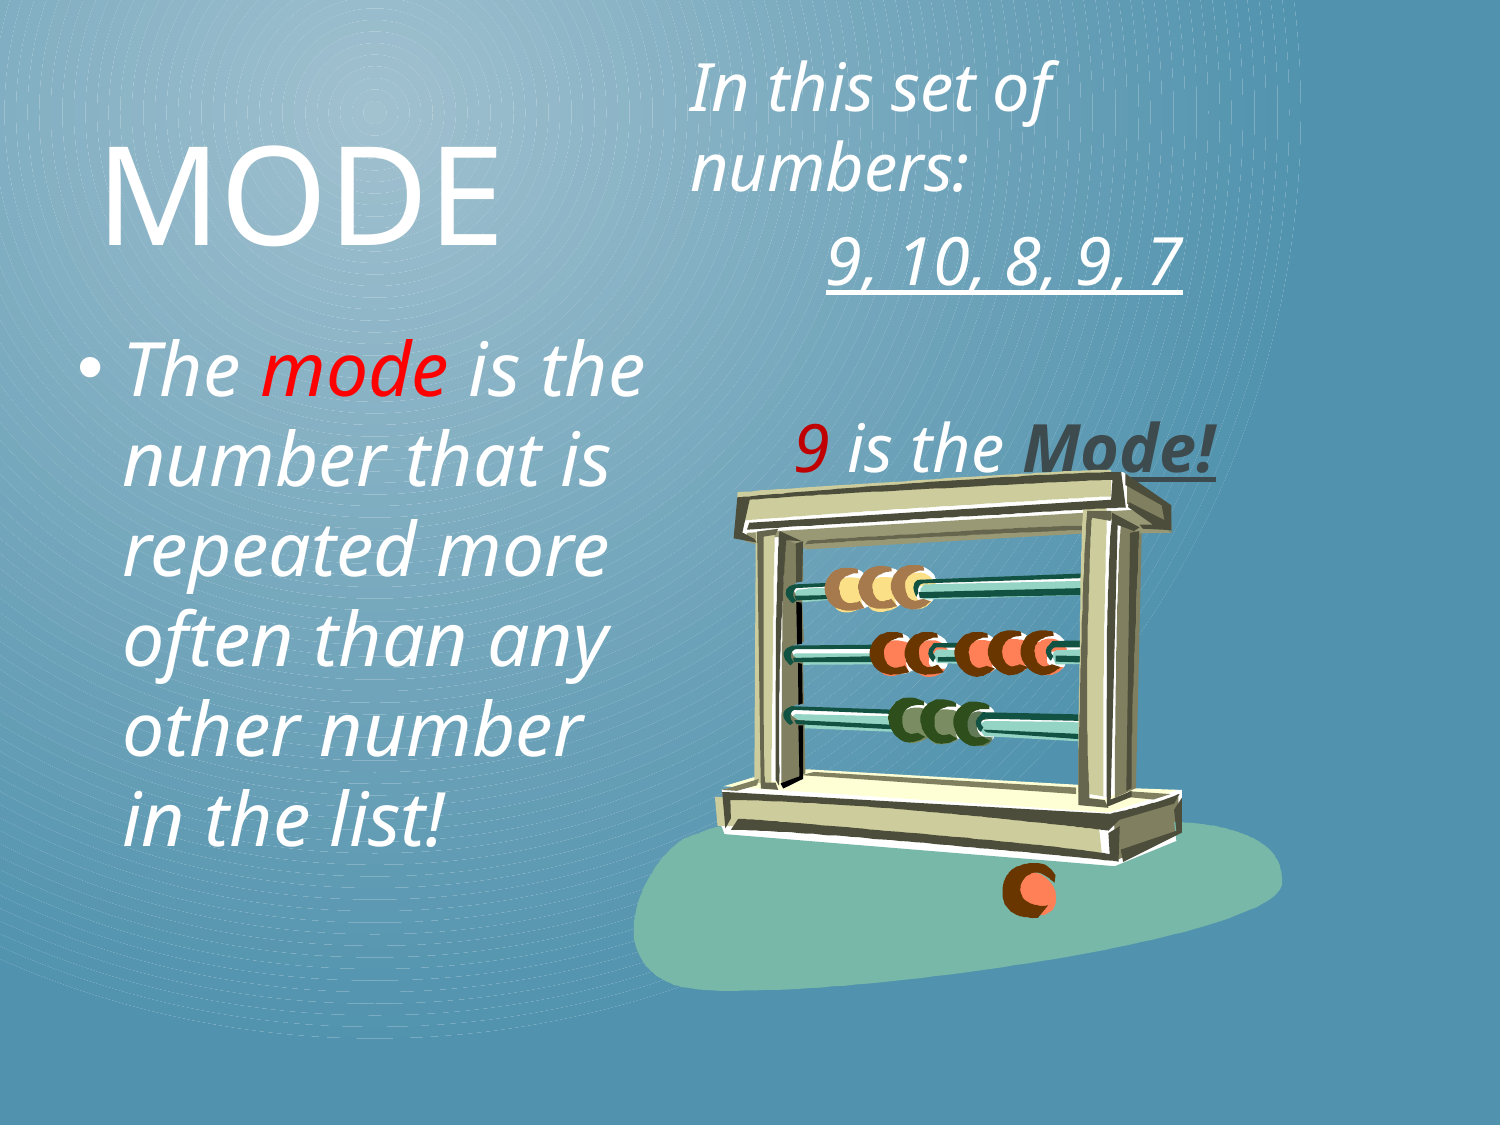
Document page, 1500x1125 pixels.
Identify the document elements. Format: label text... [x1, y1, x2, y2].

list In this set of numbers: 9, 10, 8, 9, 7 9 is the Mode! [675, 37, 1335, 988]
list The mode is the number that is repeated more often than any other number in the list! [62, 314, 675, 1063]
title Mode [81, 99, 675, 275]
picture [624, 460, 1292, 1001]
